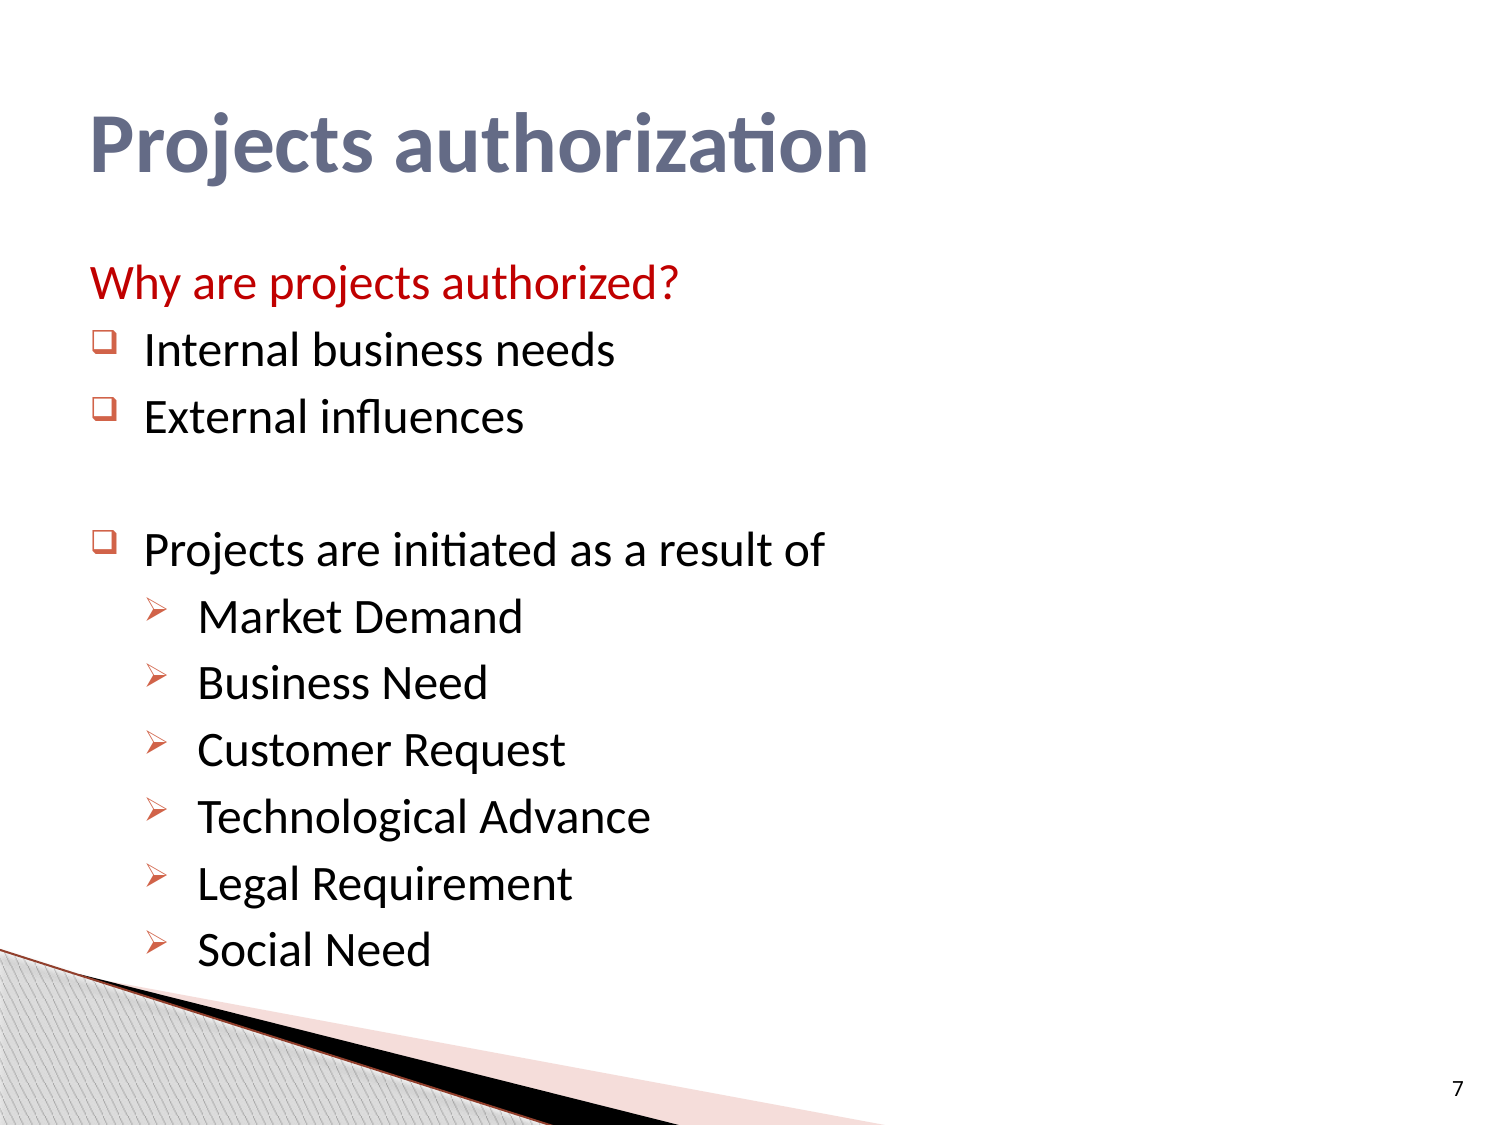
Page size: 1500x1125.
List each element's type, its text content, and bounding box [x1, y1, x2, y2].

slide_number 7 [1418, 1051, 1479, 1112]
title Projects authorization [75, 45, 1425, 233]
list Why are projects authorized? Internal business needs External influences Projects are initiated as a result of Market Demand Business Need Customer Request Technological Advance Legal Requirement Social Need [75, 243, 1425, 986]
